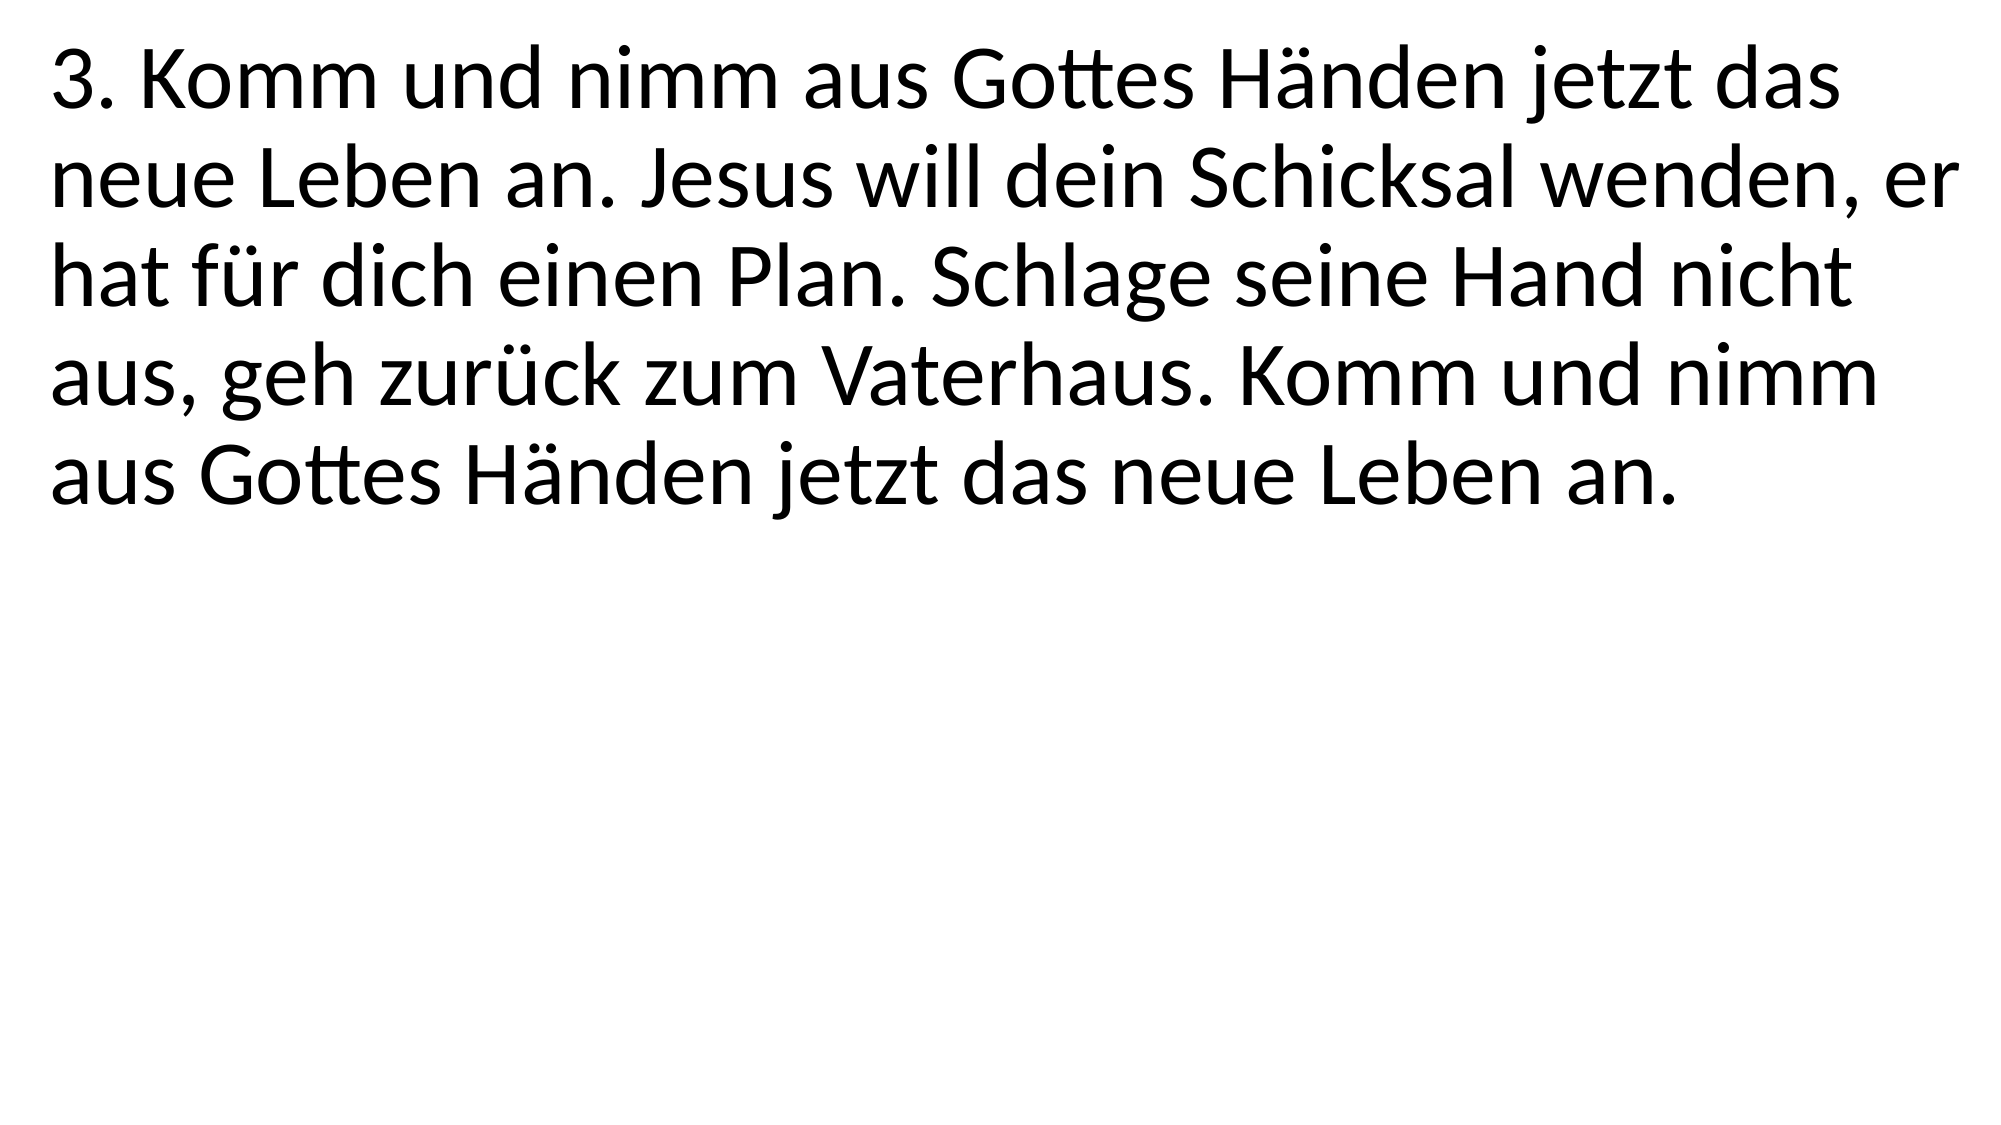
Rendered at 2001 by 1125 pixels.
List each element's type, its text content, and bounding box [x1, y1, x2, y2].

list 3. Komm und nimm aus Gottes Händen jetzt das neue Leben an. Jesus will dein Schicksal wenden, er hat für dich einen Plan. Schlage seine Hand nicht aus, geh zurück zum Vaterhaus. Komm und nimm aus Gottes Händen jetzt das neue Leben an. [34, 21, 2000, 1125]
